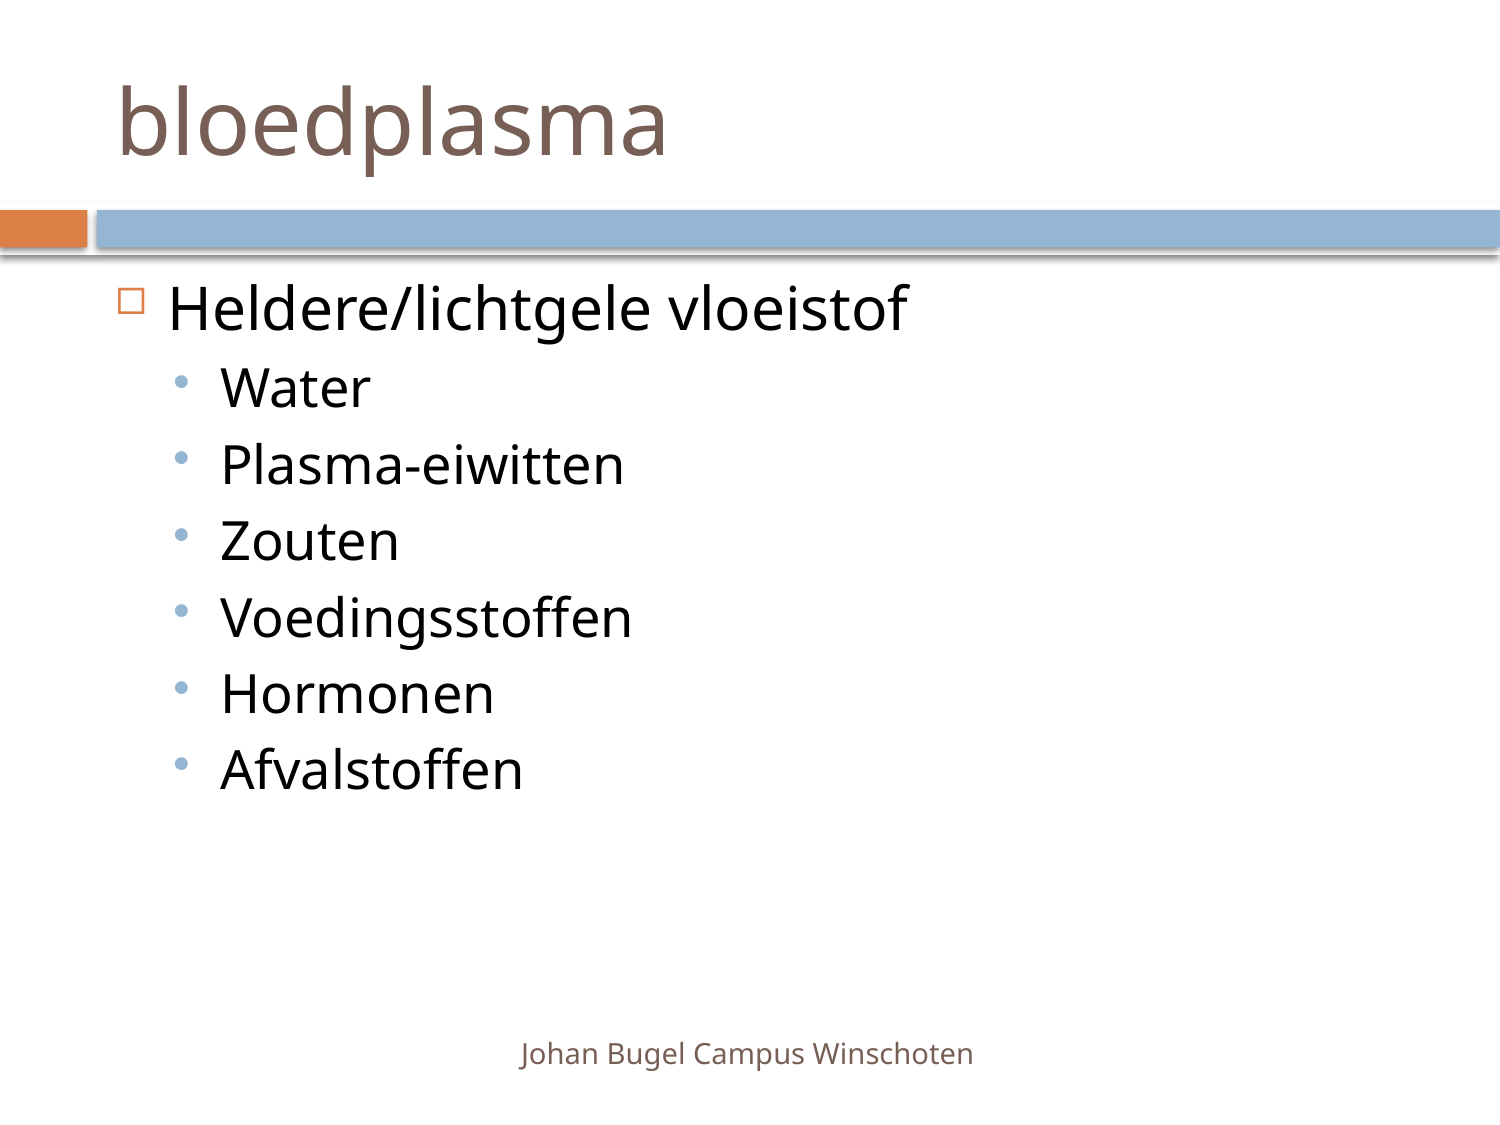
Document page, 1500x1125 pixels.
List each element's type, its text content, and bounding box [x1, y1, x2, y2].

footer Johan Bugel Campus Winschoten [99, 1024, 990, 1085]
title bloedplasma [100, 37, 1438, 200]
list Heldere/lichtgele vloeistof Water Plasma-eiwitten Zouten Voedingsstoffen Hormonen Afvalstoffen [100, 262, 1438, 1000]
